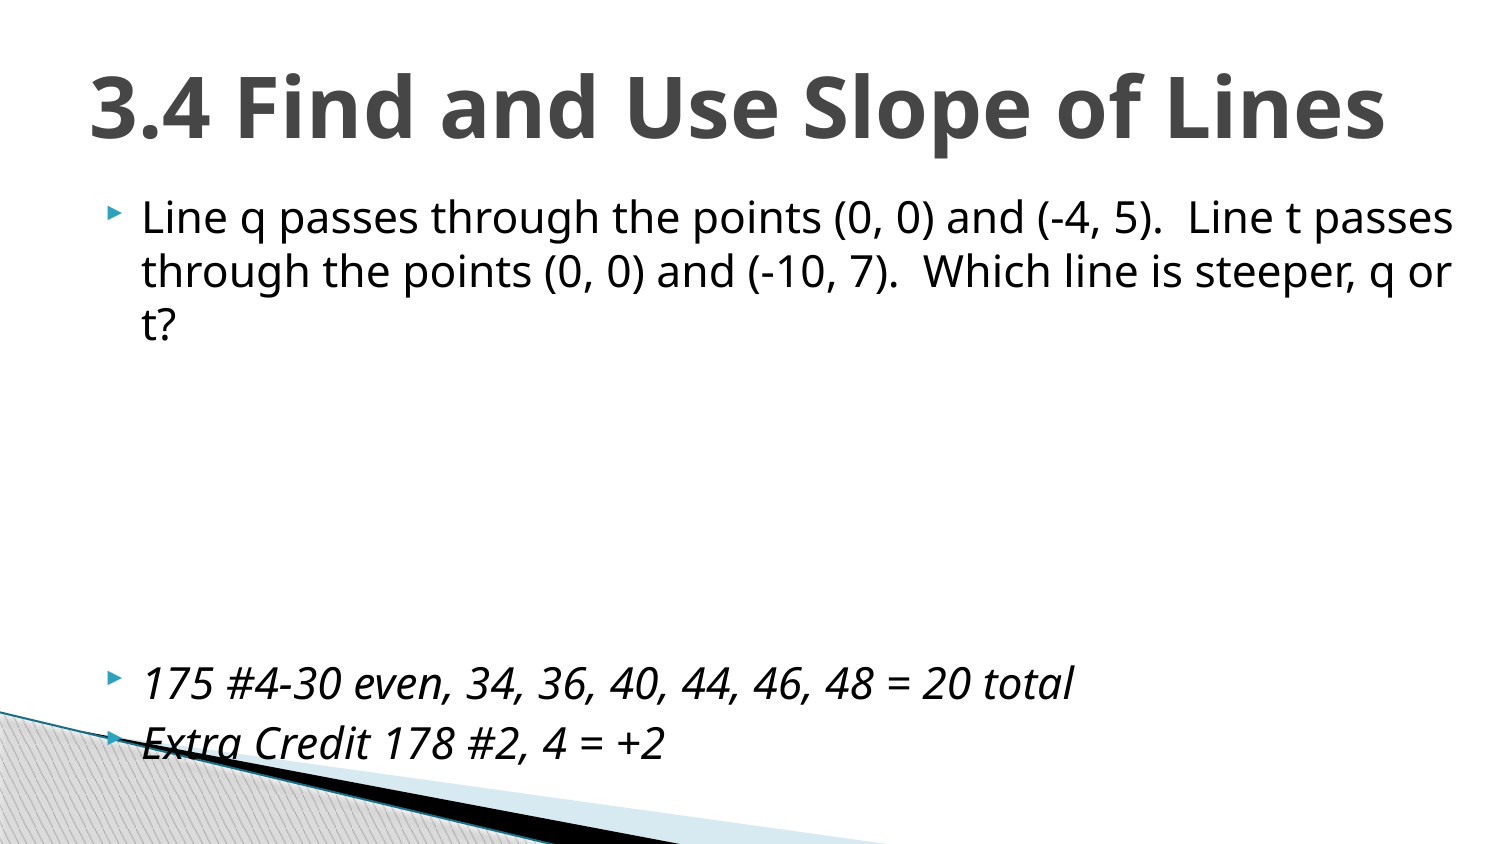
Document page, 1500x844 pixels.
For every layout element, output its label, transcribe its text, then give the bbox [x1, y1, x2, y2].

title 3.4 Find and Use Slope of Lines [75, 33, 1425, 175]
list Line q passes through the points (0, 0) and (-4, 5). Line t passes through the points (0, 0) and (-10, 7). Which line is steeper, q or t? 175 #4-30 even, 34, 36, 40, 44, 46, 48 = 20 total Extra Credit 178 #2, 4 = +2 [75, 182, 1500, 779]
